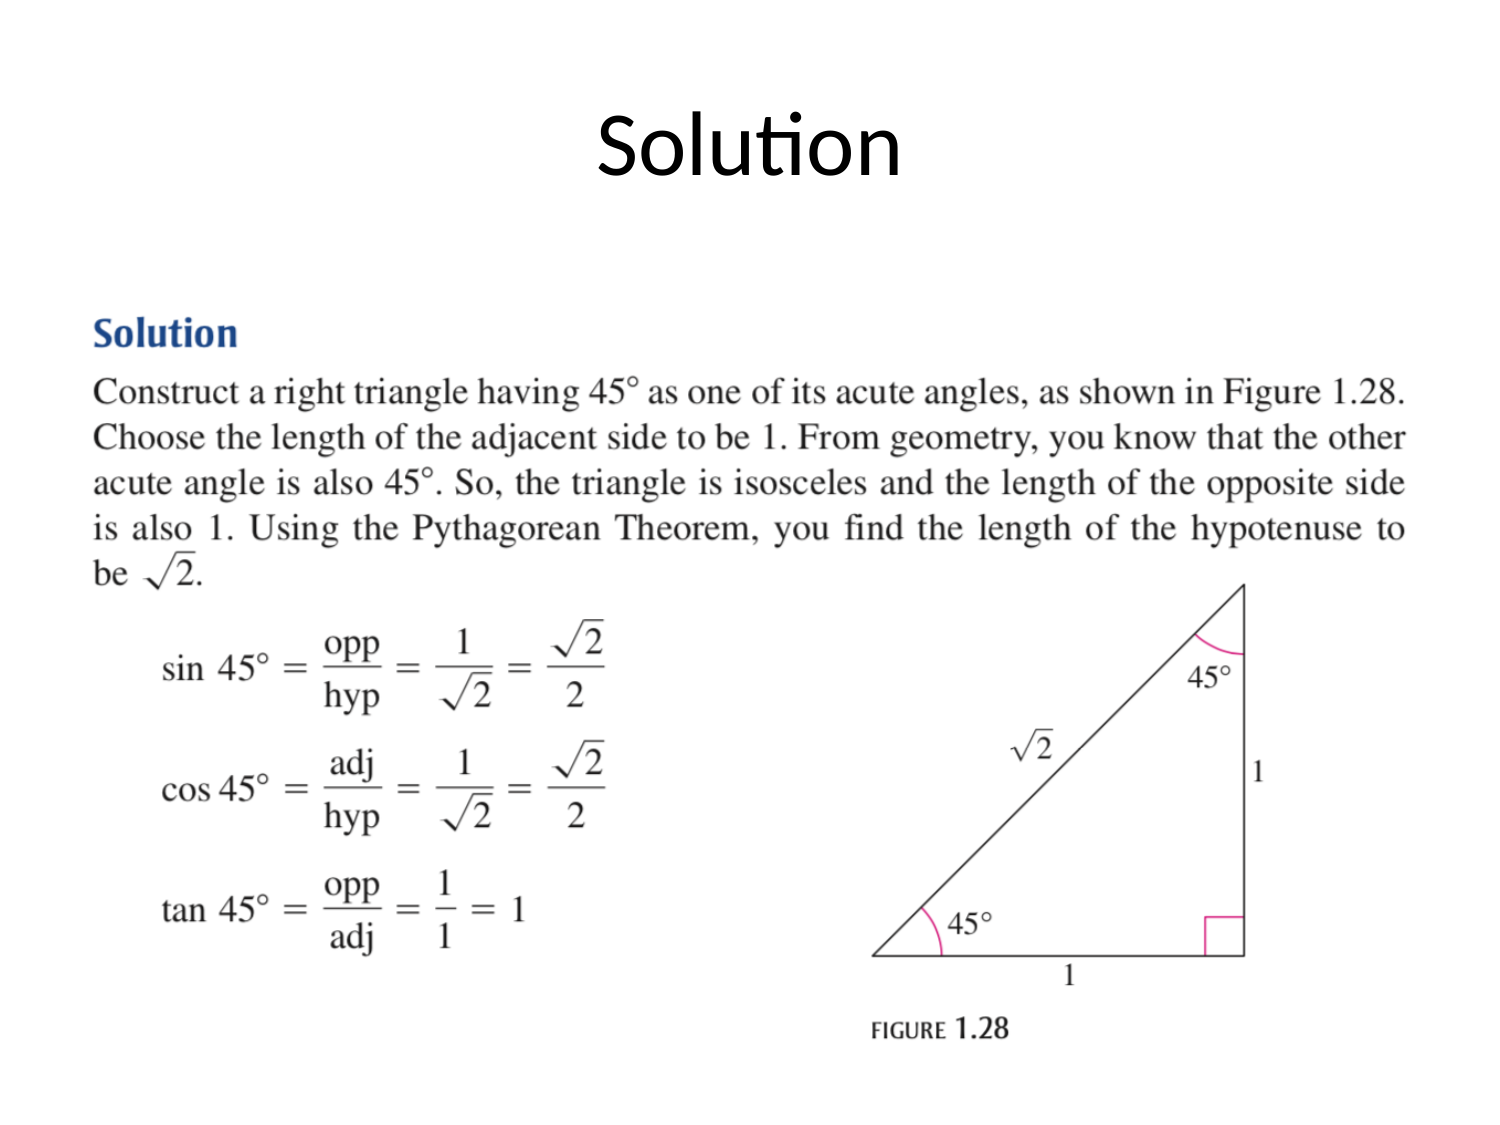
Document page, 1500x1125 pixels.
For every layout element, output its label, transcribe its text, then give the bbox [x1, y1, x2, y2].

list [74, 262, 1426, 1006]
picture [839, 561, 1274, 1056]
title Solution [75, 45, 1425, 233]
